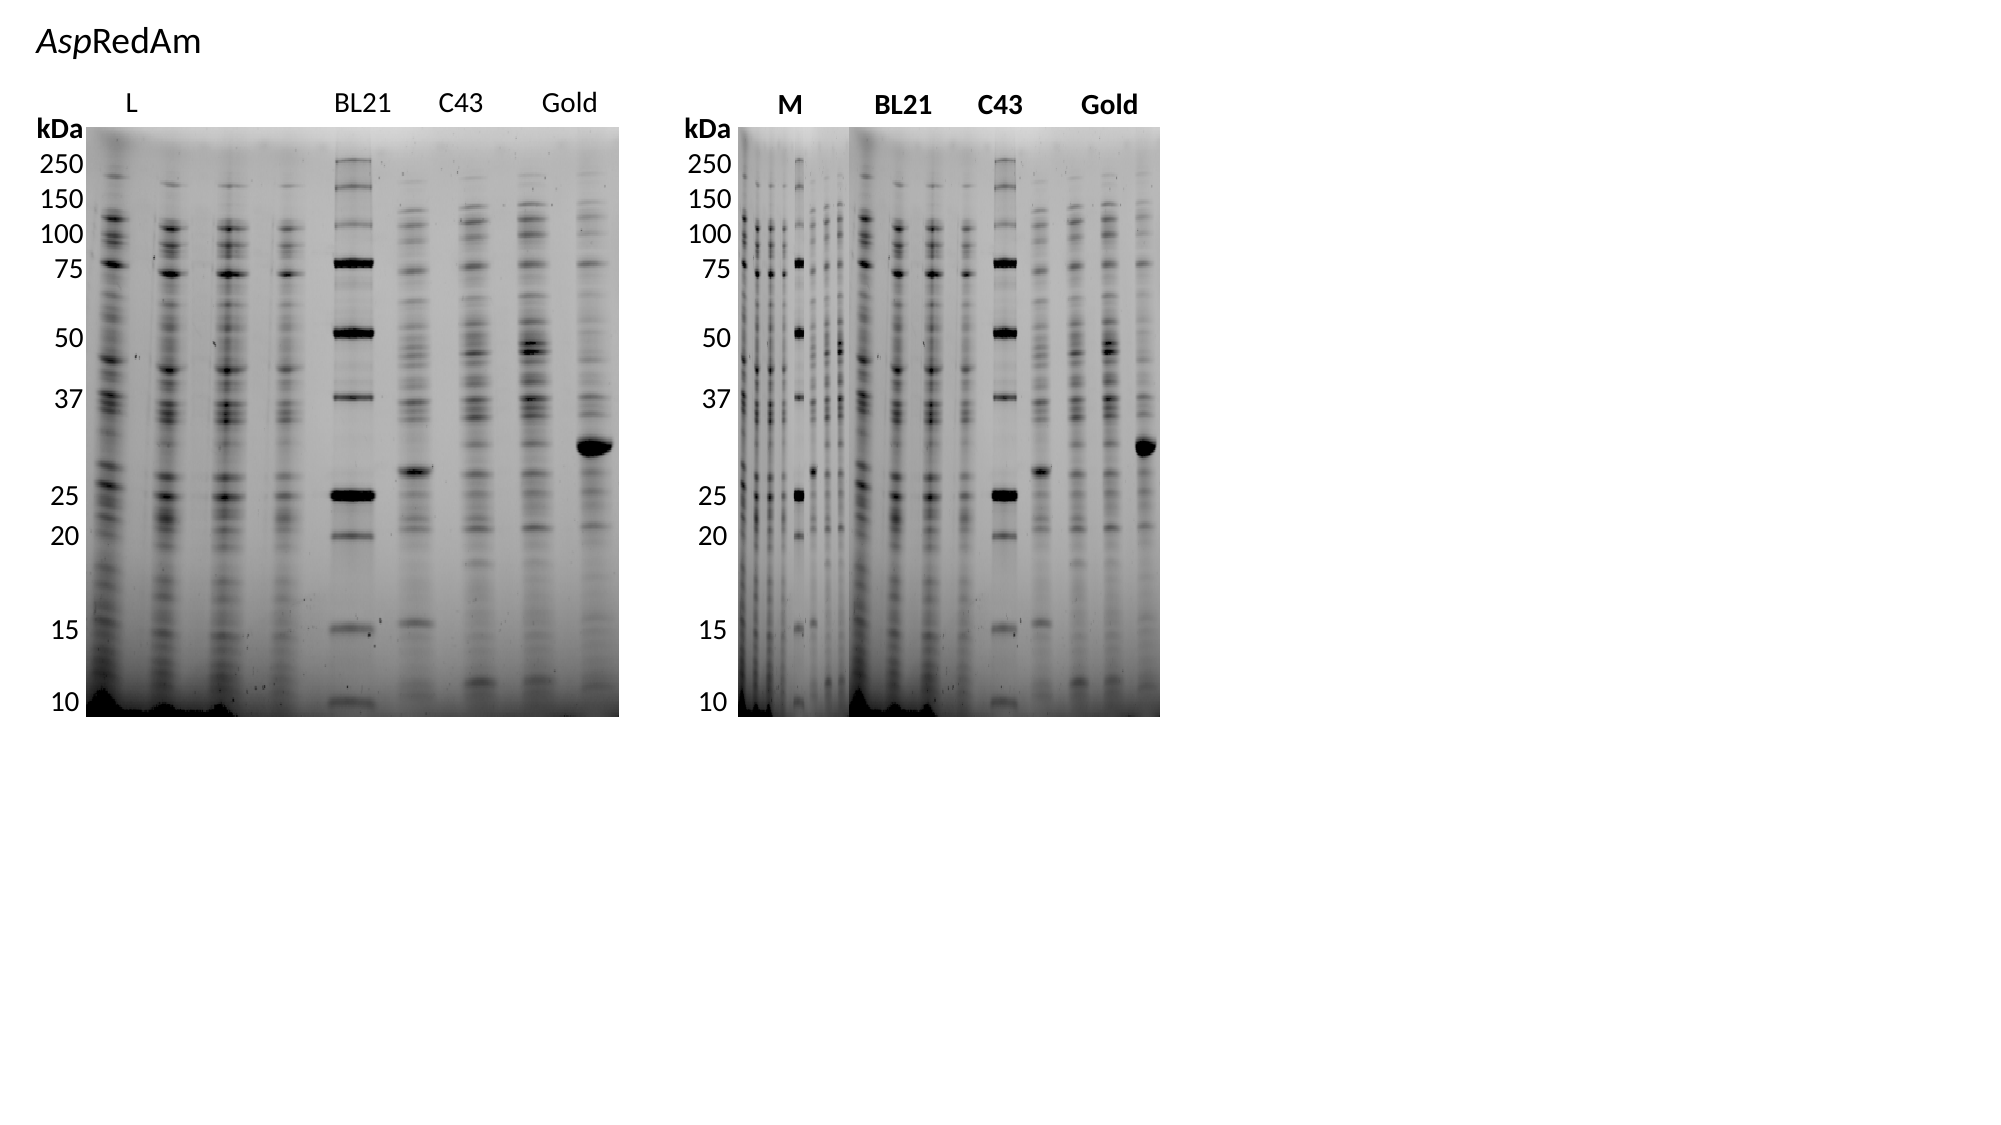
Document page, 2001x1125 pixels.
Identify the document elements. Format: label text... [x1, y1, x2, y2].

text_box kDa 250 150 100 75 50 [668, 101, 747, 362]
text_box 37 [39, 371, 86, 422]
text_box kDa 250 150 100 75 50 [20, 101, 99, 362]
text_box 15 [683, 603, 738, 653]
text_box 20 [35, 519, 86, 559]
text_box 10 [683, 675, 805, 726]
text_box 20 [683, 519, 738, 559]
text_box M BL21 C43 Gold [762, 77, 1189, 128]
text_box 15 [35, 603, 86, 653]
picture [86, 127, 619, 717]
text_box L BL21 C43 Gold [110, 76, 643, 126]
text_box 10 [35, 675, 157, 726]
text_box 25 [35, 468, 86, 519]
text_box 25 [683, 468, 738, 519]
picture [738, 127, 1160, 717]
text_box 37 [686, 371, 738, 422]
text_box AspRedAm [21, 8, 217, 69]
